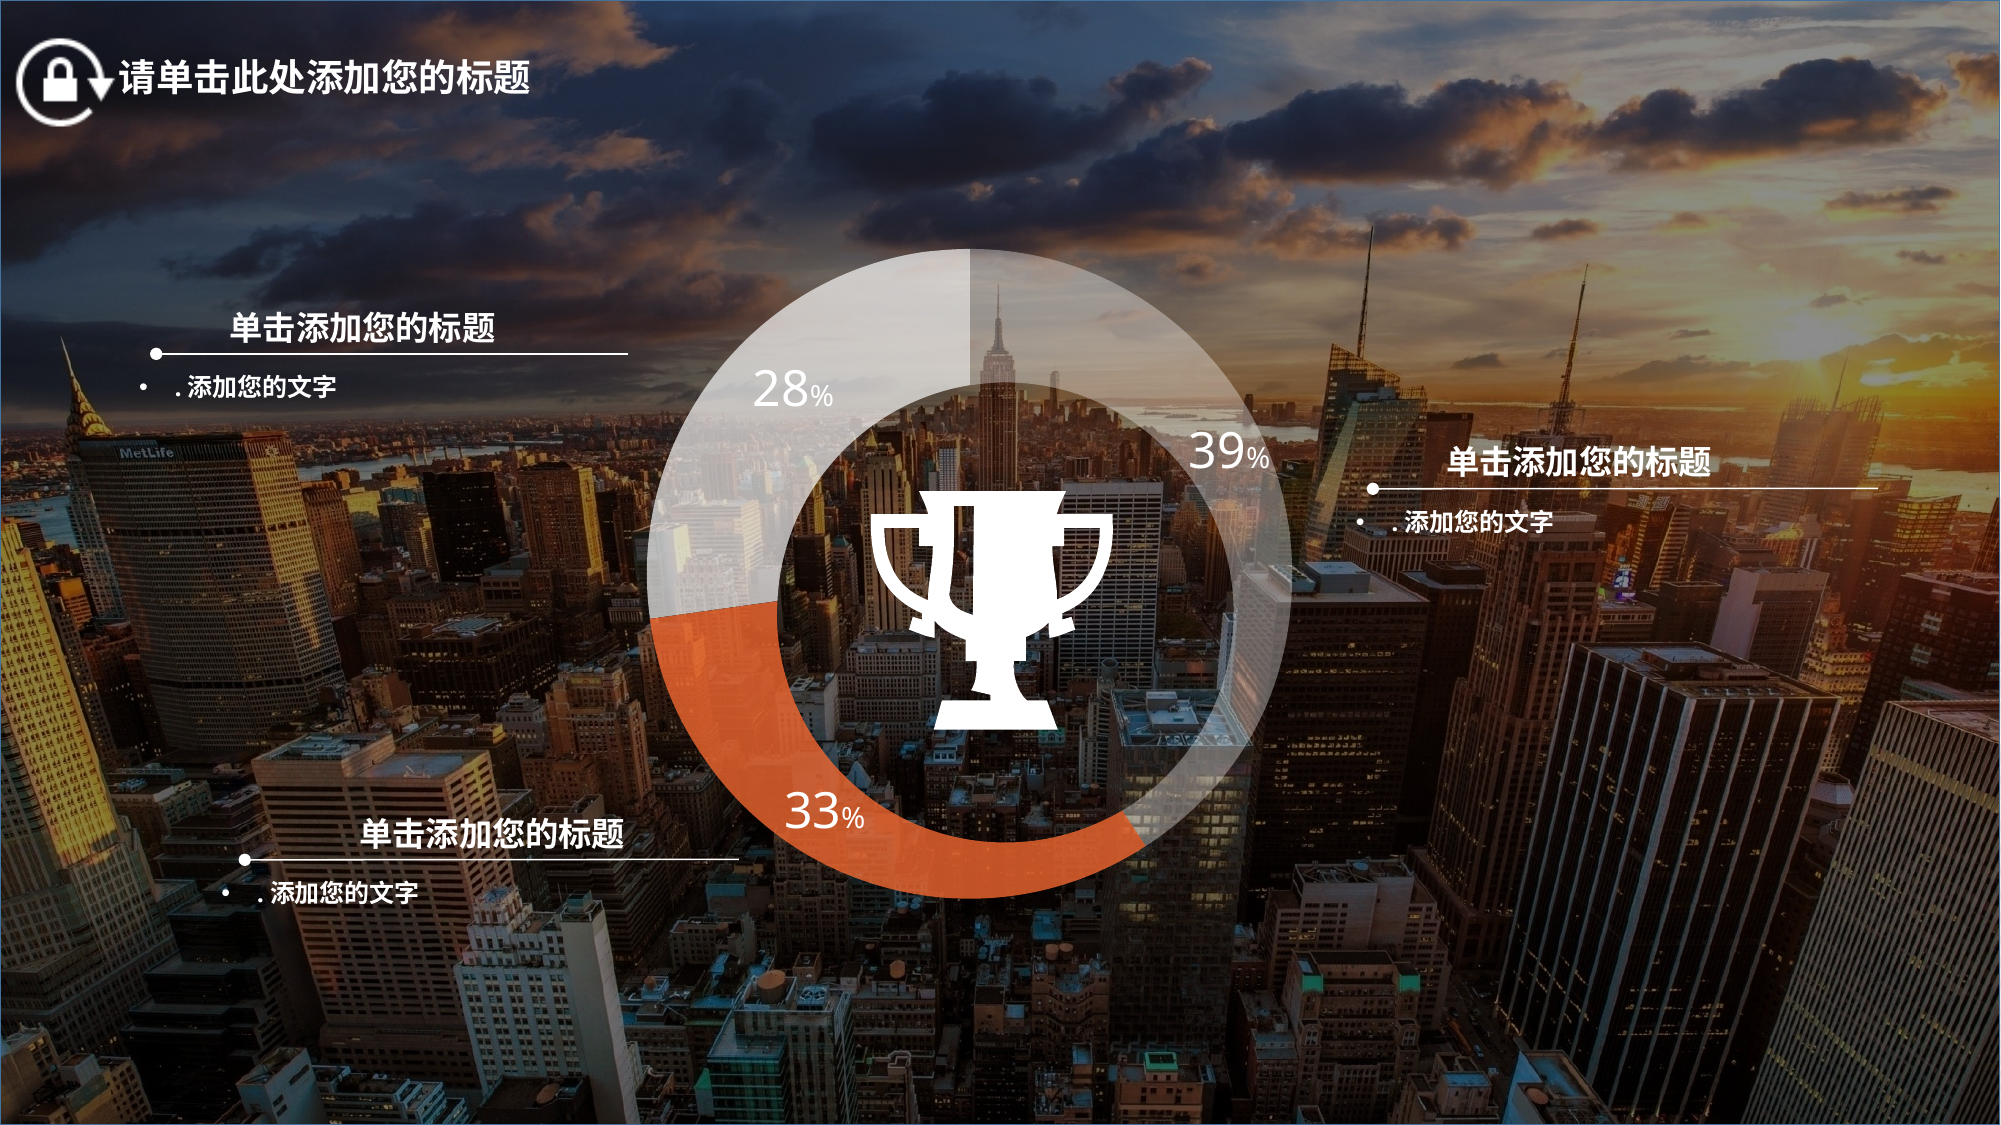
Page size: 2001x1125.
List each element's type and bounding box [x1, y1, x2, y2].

text_box [0, 0, 2000, 1125]
text_box [124, 248, 1910, 944]
text_box [0, 0, 615, 173]
